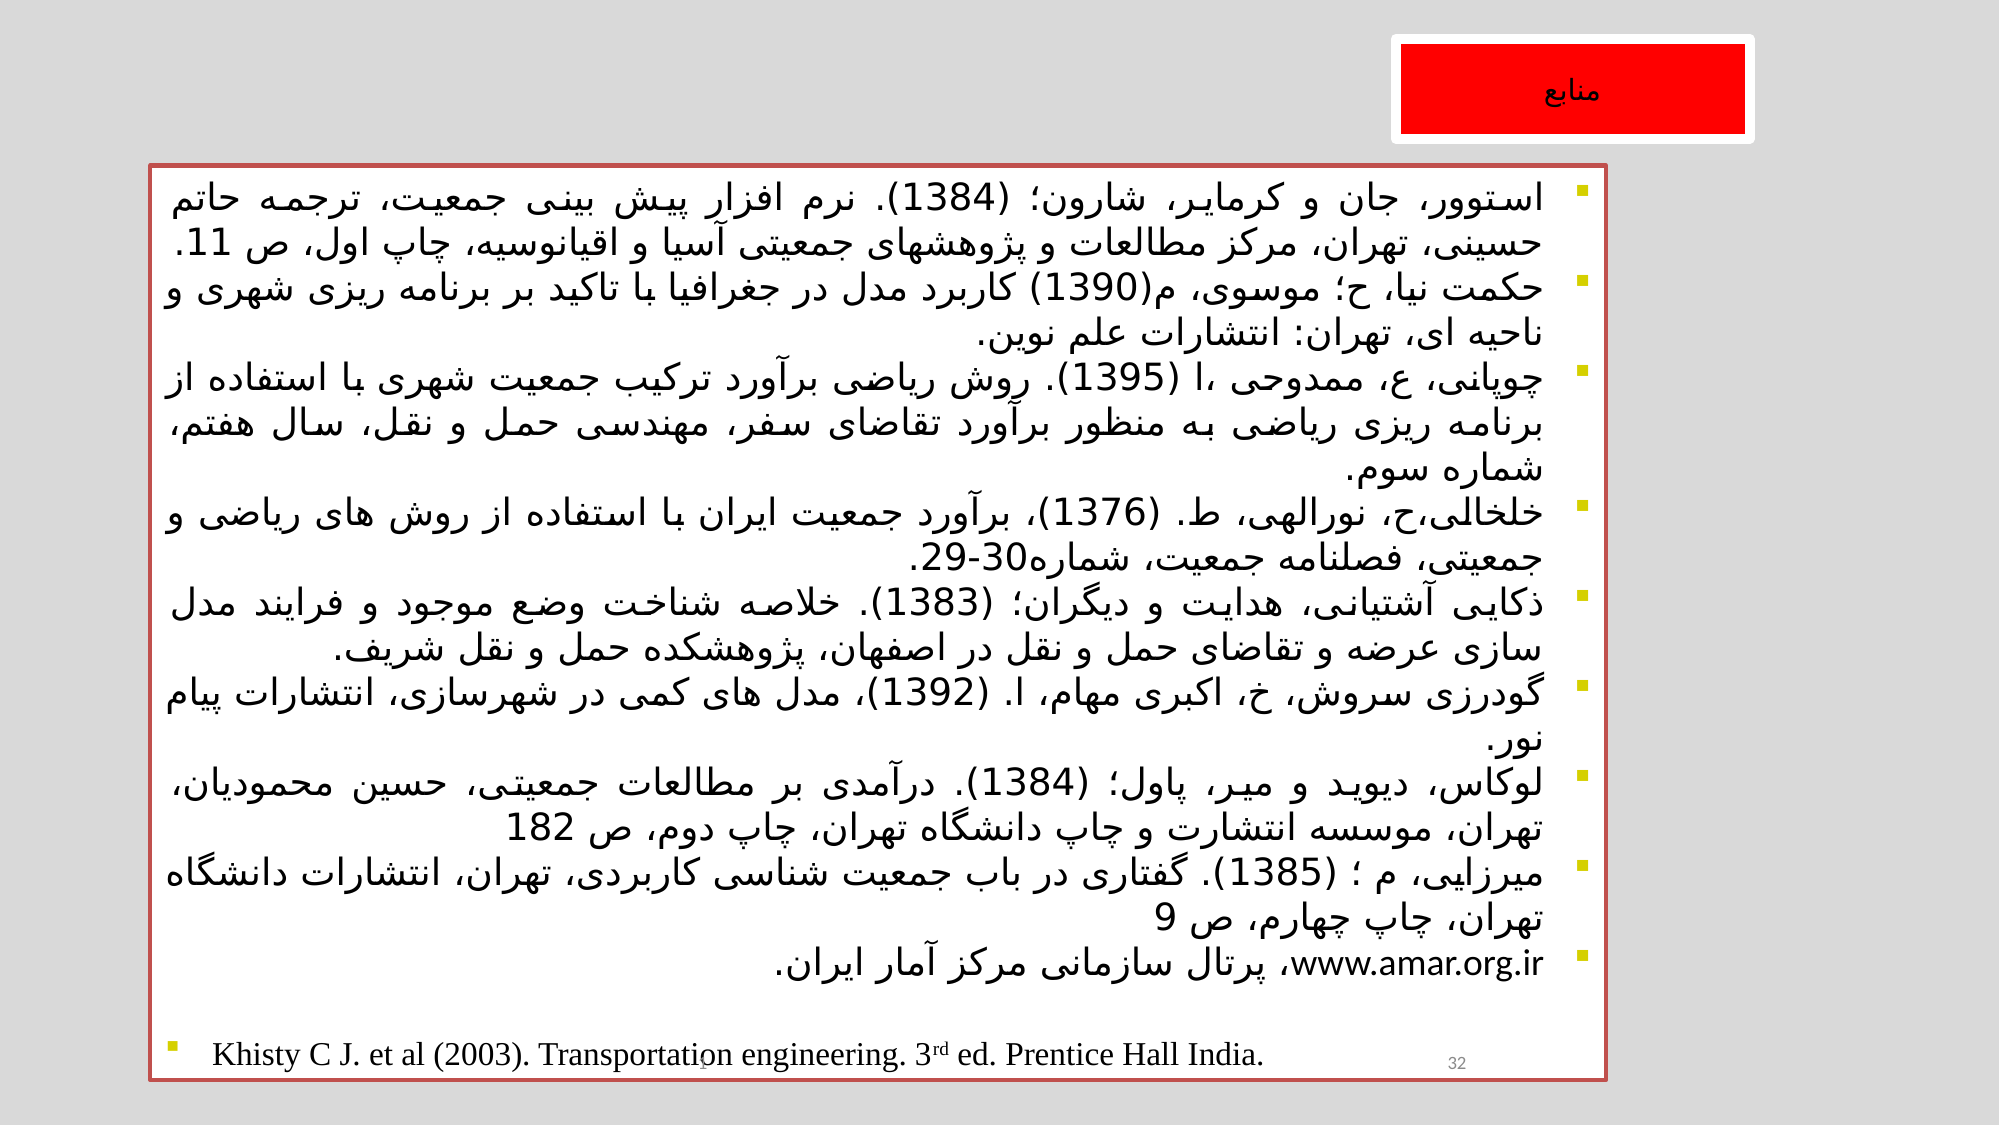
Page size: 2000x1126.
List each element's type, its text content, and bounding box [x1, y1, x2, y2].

text_box استوور، جان و کرمایر، شارون؛ (1384). نرم افزار پیش بینی جمعیت، ترجمه حاتم حسینی، تهران، مرکز مطالعات و پژوهشهای جمعیتی آسیا و اقیانوسیه، چاپ اول، ص 11. حکمت نیا، ح؛ موسوی، م(1390) کاربرد مدل در جغرافیا با تاکید بر برنامه ریزی شهری و ناحیه ای، تهران: انتشارات علم نوین. چوپانی، ع، ممدوحی ،ا (1395). روش ریاضی برآورد ترکیب جمعیت شهری با استفاده از برنامه ریزی ریاضی به منظور برآورد تقاضای سفر، مهندسی حمل و نقل، سال هفتم، شماره سوم. خلخالی،ح، نورالهی، ط. (1376)، برآورد جمعیت ایران با استفاده از روش های ریاضی و جمعیتی، فصلنامه جمعیت، شماره30-29. ذکایی آشتیانی، هدایت و دیگران؛ (1383). خلاصه شناخت وضع موجود و فرایند مدل سازی عرضه و تقاضای حمل و نقل در اصفهان، پژوهشکده حمل و نقل شریف. گودرزی سروش، خ، اکبری مهام، ا. (1392)، مدل های کمی در شهرسازی، انتشارات پیام نور. لوکاس، دیوید و میر، پاول؛ (1384). درآمدی بر مطالعات جمعیتی، حسین محمودیان، تهران، موسسه انتشارت و چاپ دانشگاه تهران، چاپ دوم، ص 182 میرزایی، م ؛ (1385). گفتاری در باب جمعیت شناسی کاربردی، تهران، انتشارات دانشگاه تهران، چاپ چهارم، ص 9 www.amar.org.ir، پرتال سازمانی مرکز آمار ایران. Khisty C J. et al (2003). Transportation engineering. 3rd ed. Prentice Hall India. [148, 163, 1608, 1082]
text_box منابع [1394, 37, 1752, 141]
slide_number 32 [1432, 1042, 1900, 1103]
footer 1 [683, 1042, 1317, 1103]
